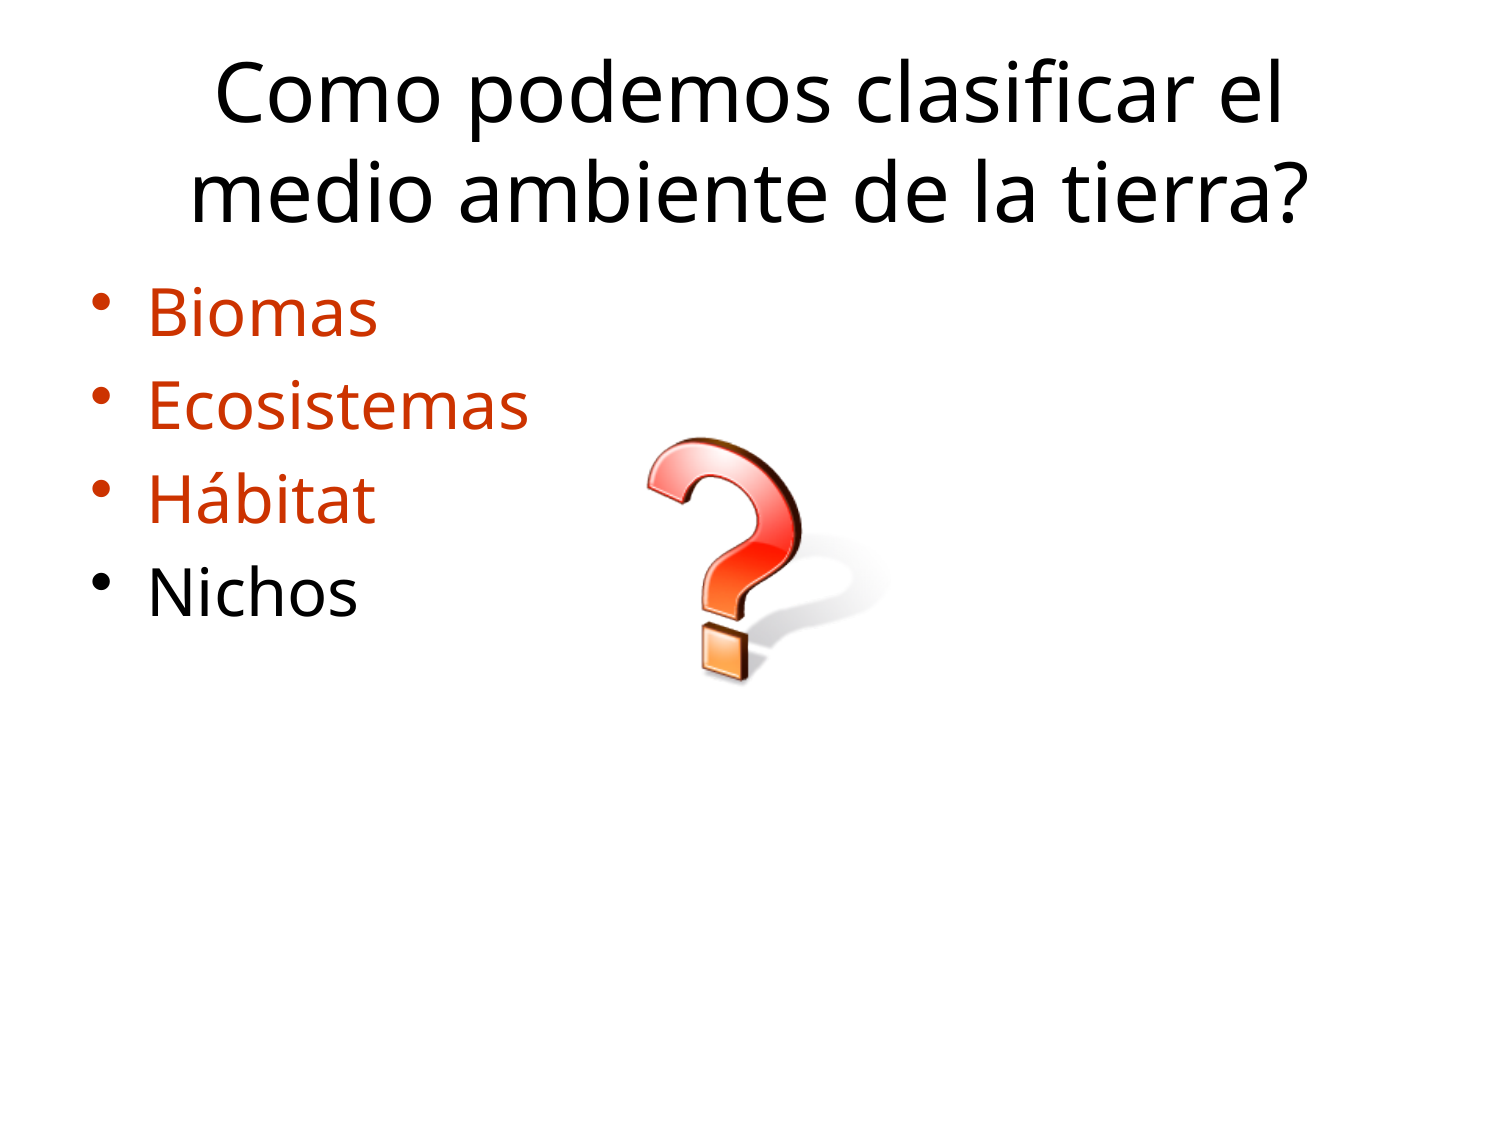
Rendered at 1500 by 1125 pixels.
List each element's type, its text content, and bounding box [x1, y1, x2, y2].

picture [609, 421, 891, 704]
list Biomas Ecosistemas Hábitat Nichos [74, 262, 1426, 1006]
title Como podemos clasificar el medio ambiente de la tierra? [74, 44, 1426, 233]
